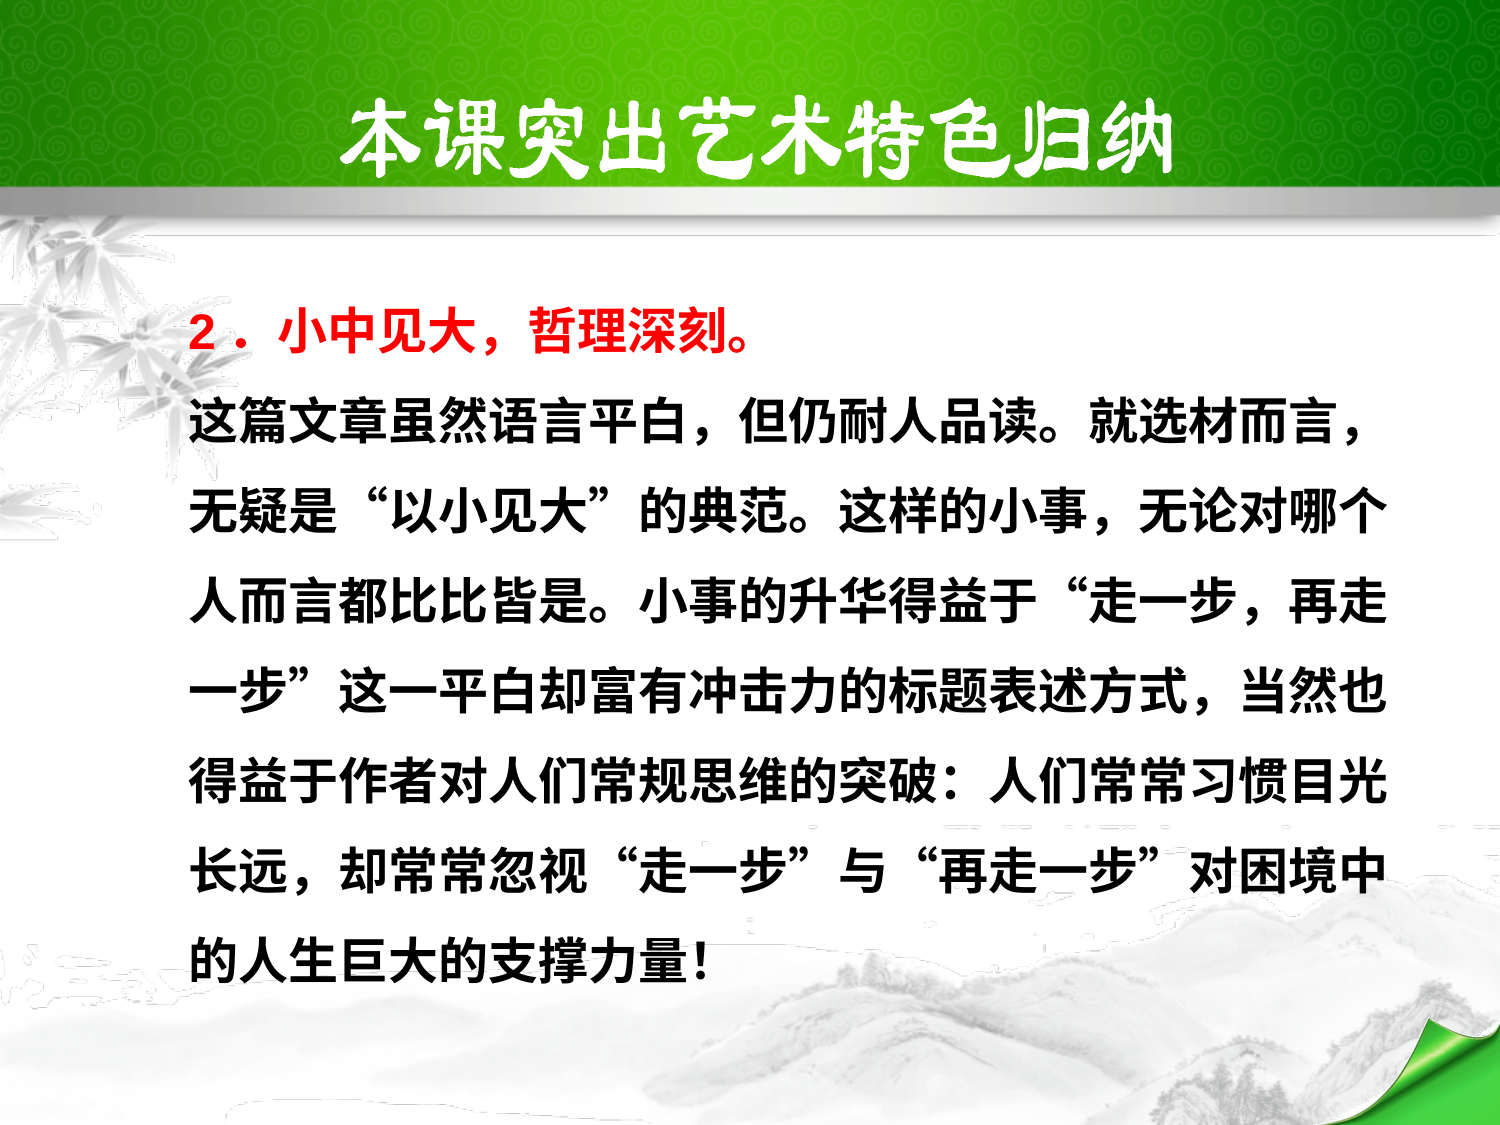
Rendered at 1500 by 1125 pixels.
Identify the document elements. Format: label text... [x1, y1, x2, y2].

picture [0, 779, 1500, 1125]
picture [0, 0, 1500, 570]
text_box 2．小中见大，哲理深刻。 这篇文章虽然语言平白，但仍耐人品读。就选材而言，无疑是“以小见大”的典范。这样的小事，无论对哪个人而言都比比皆是。小事的升华得益于“走一步，再走一步”这一平白却富有冲击力的标题表述方式，当然也得益于作者对人们常规思维的突破：人们常常习惯目光长远，却常常忽视“走一步”与“再走一步”对困境中的人生巨大的支撑力量！ [173, 579, 1436, 777]
